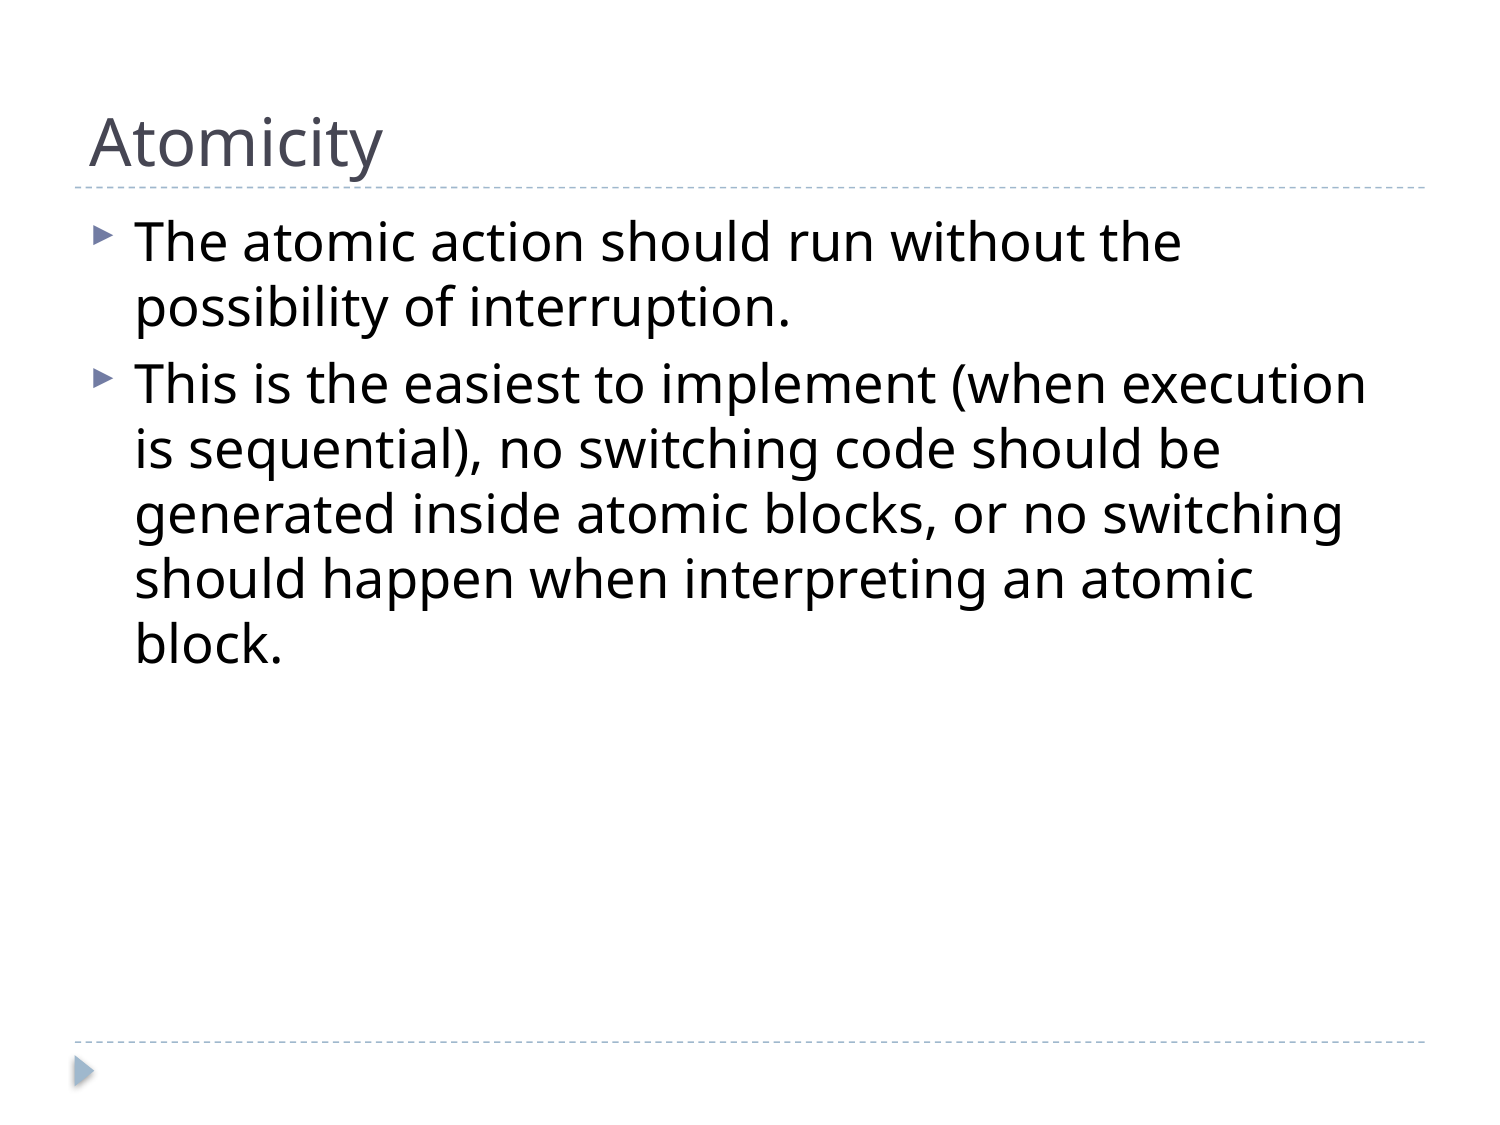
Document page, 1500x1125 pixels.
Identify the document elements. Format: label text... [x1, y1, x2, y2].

list The atomic action should run without the possibility of interruption. This is the easiest to implement (when execution is sequential), no switching code should be generated inside atomic blocks, or no switching should happen when interpreting an atomic block. [75, 200, 1425, 1010]
title Atomicity [75, 24, 1425, 188]
